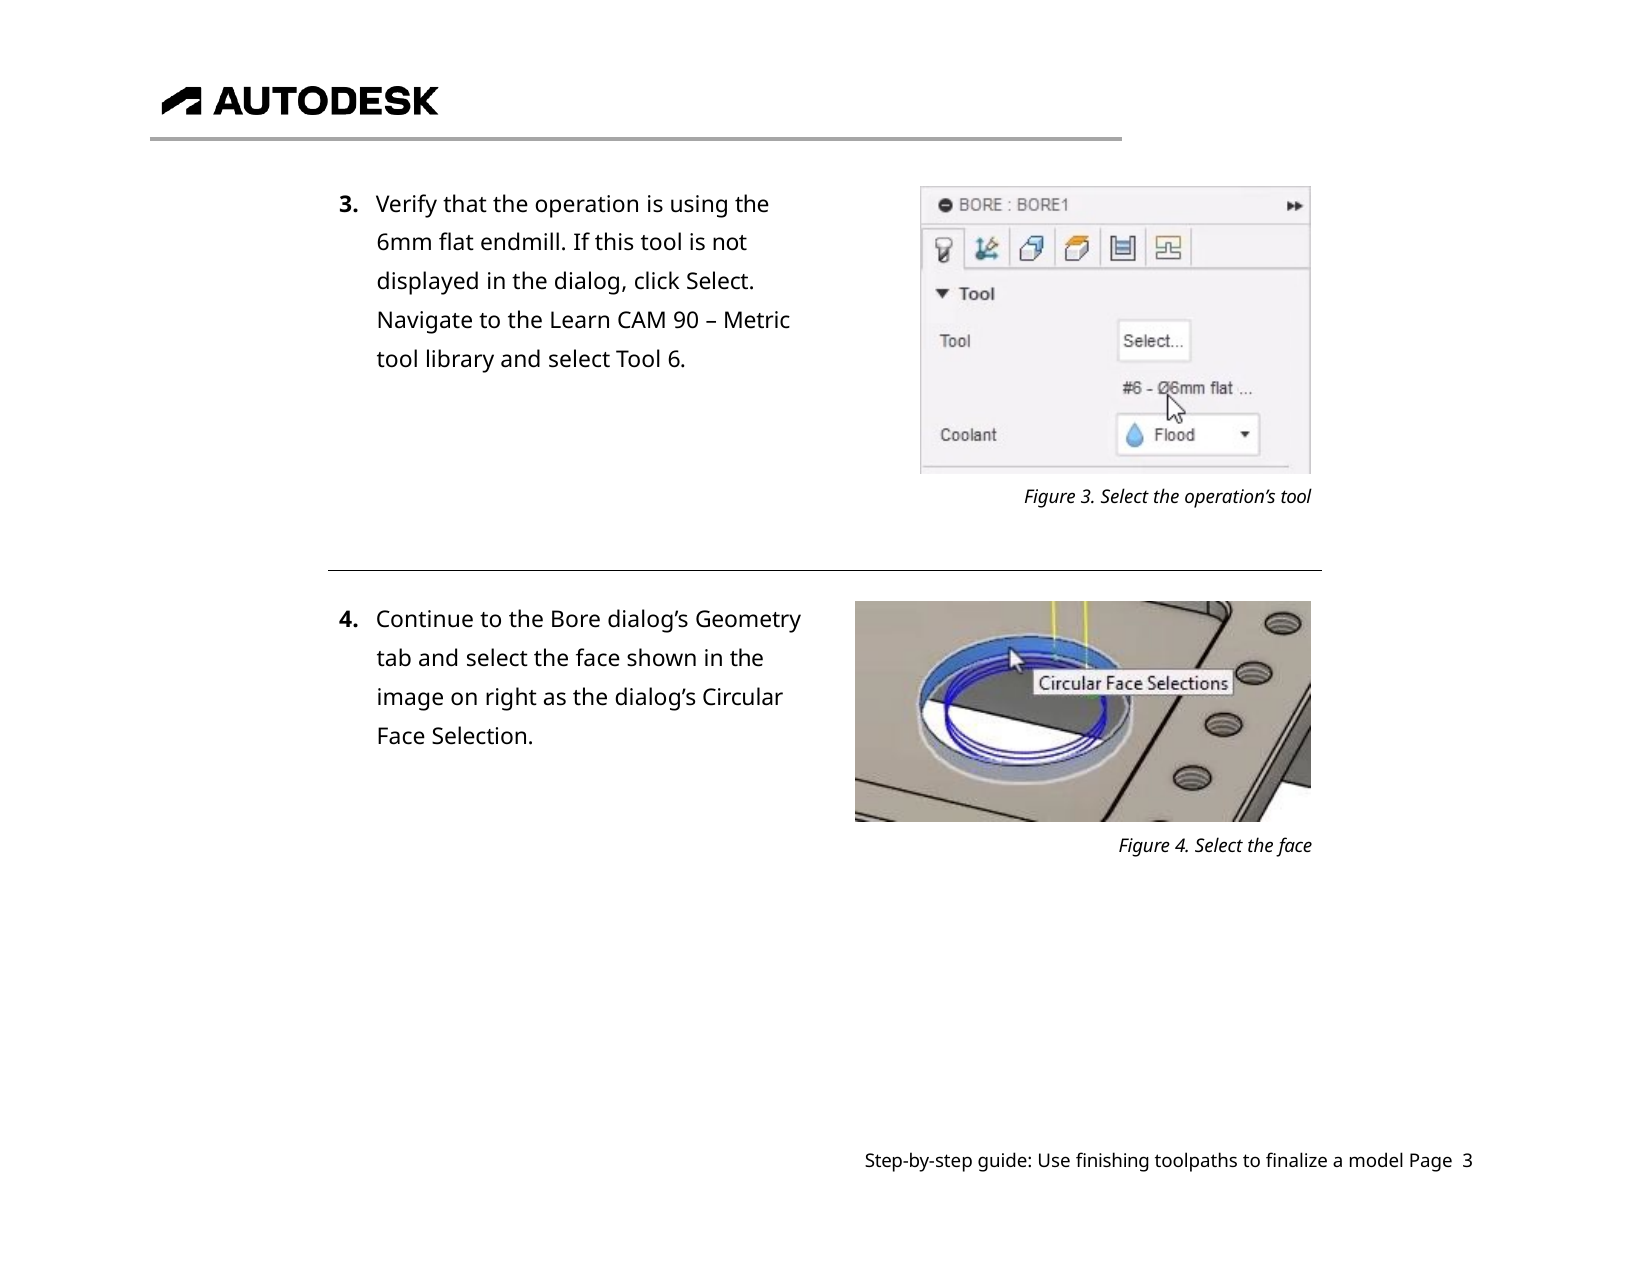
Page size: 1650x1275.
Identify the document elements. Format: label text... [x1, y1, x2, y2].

table_cell Figure 4. Select the face [828, 571, 1322, 867]
table_header 3. Verify that the operation is using the 6mm flat endmill. If this tool is not displayed in the dialog, click Select. Navigate to the Learn CAM 90 – Metric tool library and select Tool 6. [328, 187, 828, 570]
table_cell 4. Continue to the Bore dialog’s Geometry tab and select the face shown in the image on right as the dialog’s Circular Face Selection. [328, 571, 828, 867]
slide_number Step-by-step guide: Use finishing toolpaths to finalize a model Page 20 [862, 1145, 1509, 1275]
picture [854, 601, 1311, 822]
picture [161, 86, 439, 115]
table_header Figure 3. Select the operation’s tool [828, 187, 1322, 570]
picture [919, 186, 1311, 475]
